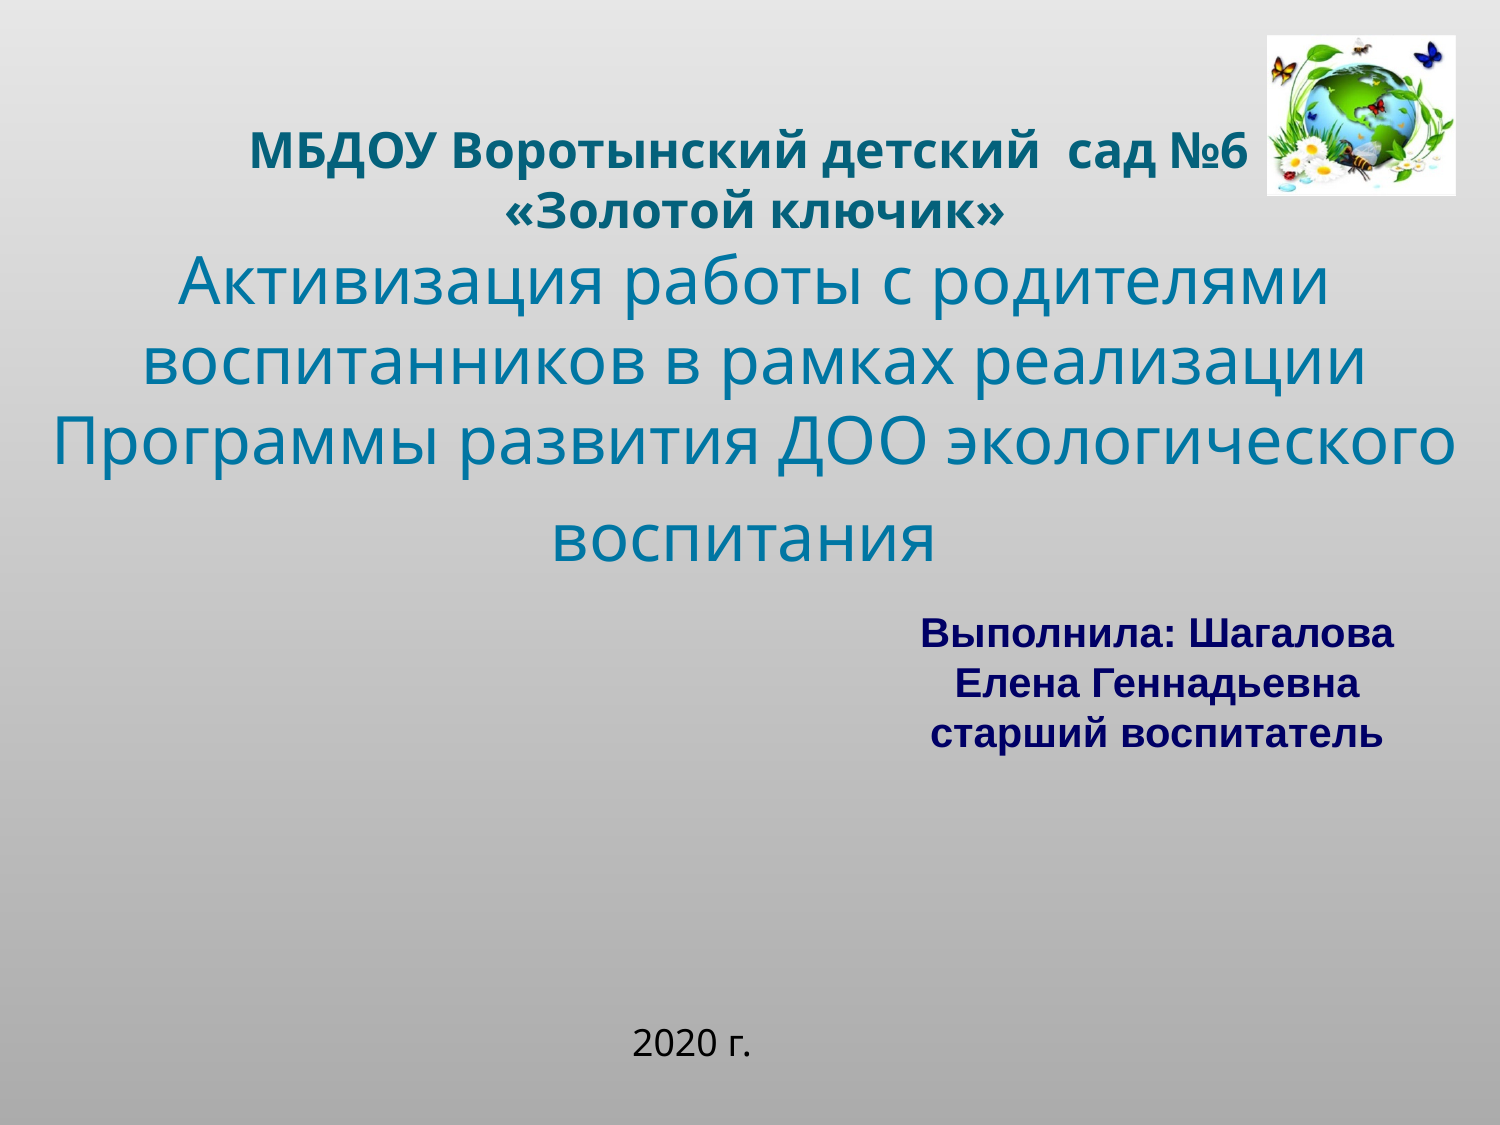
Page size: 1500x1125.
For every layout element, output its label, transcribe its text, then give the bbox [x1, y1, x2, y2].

picture [1267, 34, 1456, 196]
text_box Выполнила: Шагалова Елена Геннадьевна старший воспитатель [879, 597, 1435, 763]
title МБДОУ Воротынский детский сад №6 «Золотой ключик» Активизация работы с родителями воспитанников в рамках реализации Программы развития ДОО экологического воспитания [34, 70, 1477, 634]
text_box 2020 г. [312, 1011, 1081, 1072]
text_box [70, 714, 1459, 975]
